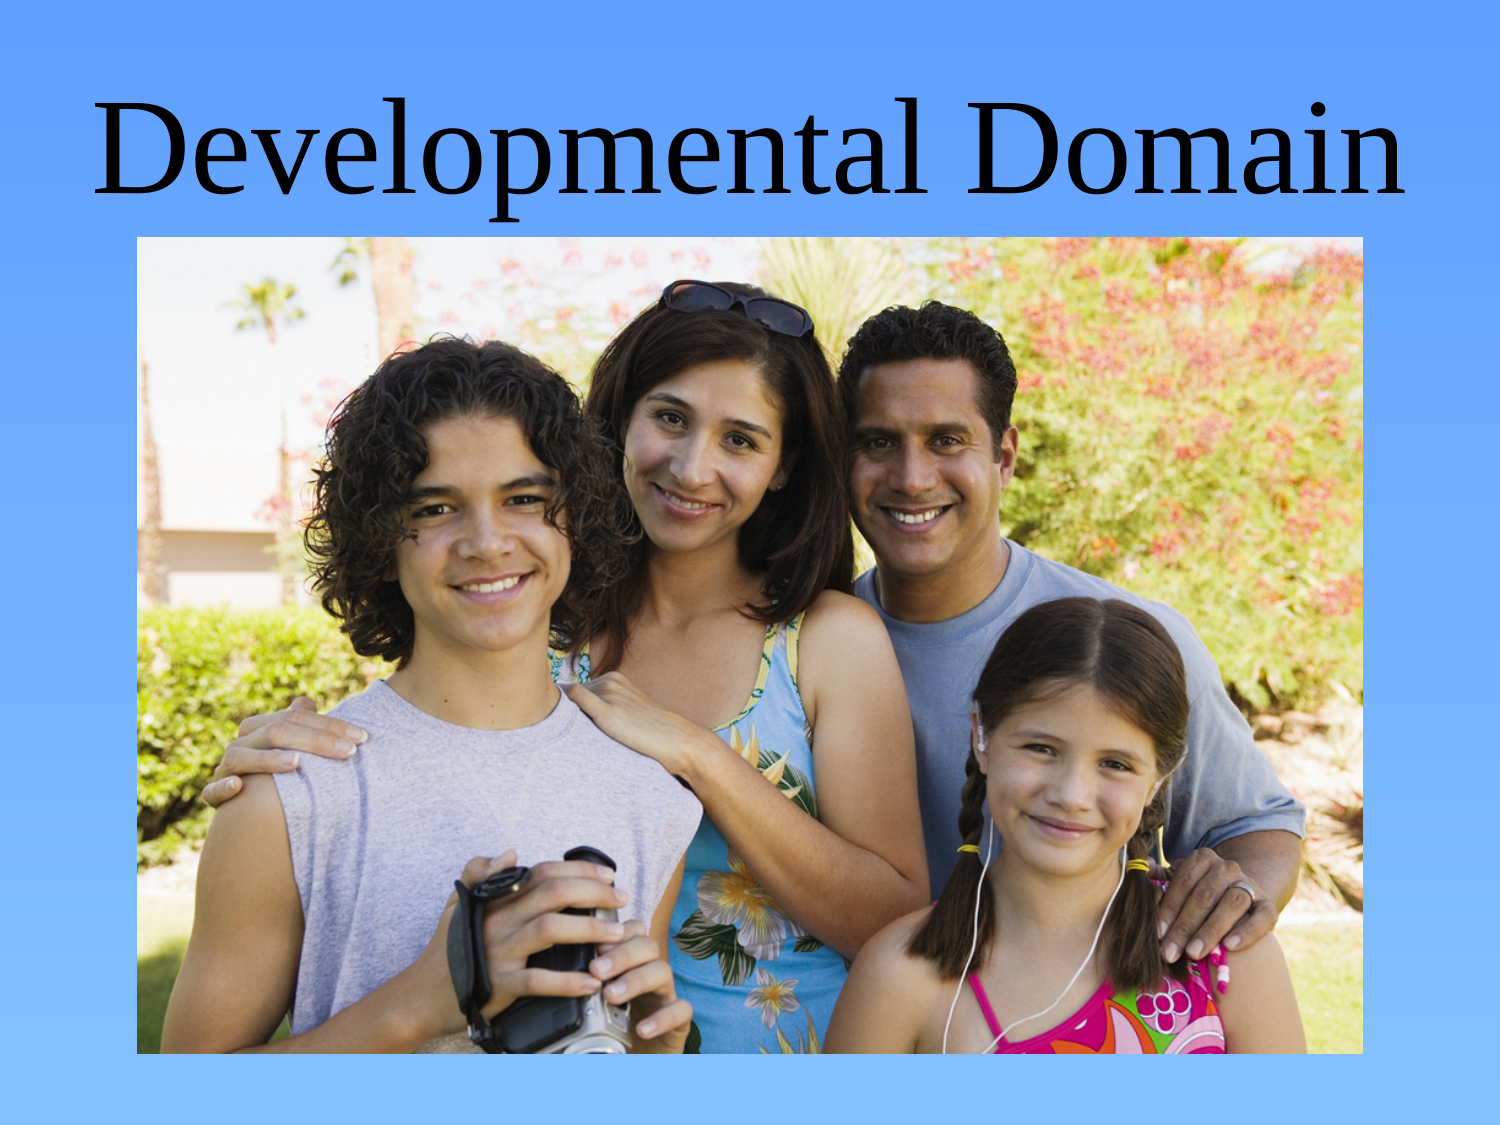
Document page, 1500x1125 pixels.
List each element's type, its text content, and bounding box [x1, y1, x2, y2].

picture [137, 237, 1363, 1054]
title Developmental Domain [74, 44, 1426, 233]
